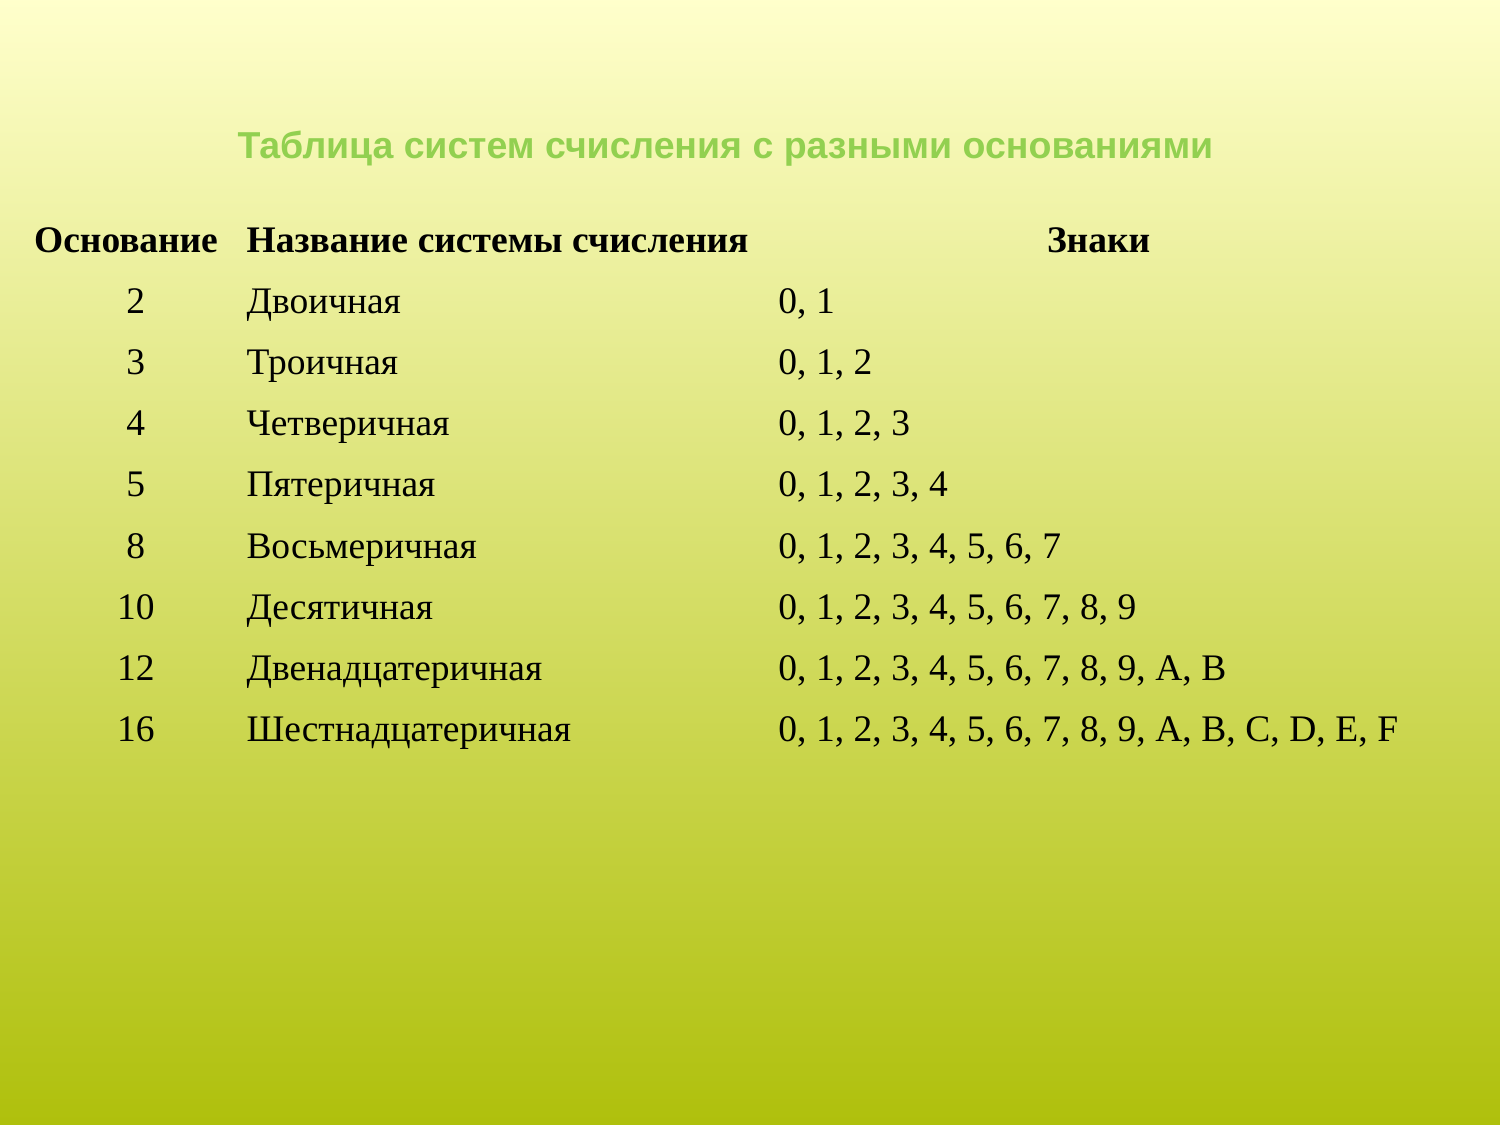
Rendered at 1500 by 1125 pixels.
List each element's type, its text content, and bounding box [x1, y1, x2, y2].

table_cell 8 [29, 514, 242, 575]
table_cell 0, 1, 2, 3, 4, 5, 6, 7, 8, 9, А, В [774, 636, 1423, 697]
table_cell Десятичная [242, 575, 774, 636]
table_cell Пятеричная [242, 453, 774, 514]
table_cell 0, 1, 2, 3 [774, 391, 1423, 453]
table_cell 5 [29, 453, 242, 514]
table_cell Восьмеричная [242, 514, 774, 575]
table_cell 0, 1, 2, 3, 4, 5, 6, 7 [774, 514, 1423, 575]
table_cell Четверичная [242, 391, 774, 453]
table_cell Двенадцатеричная [242, 636, 774, 697]
table_cell 2 [29, 269, 242, 330]
table_cell 4 [29, 391, 242, 453]
table_cell 0, 1, 2, 3, 4, 5, 6, 7, 8, 9 [774, 575, 1423, 636]
table_cell 3 [29, 330, 242, 391]
text_box Таблица систем счисления с разными основаниями [222, 113, 1229, 174]
table_header Название системы счисления [242, 208, 774, 269]
table_cell Двоичная [242, 269, 774, 330]
table_header Основание [29, 208, 242, 269]
table_cell 12 [29, 636, 242, 697]
table_cell 0, 1, 2 [774, 330, 1423, 391]
table_cell Троичная [242, 330, 774, 391]
table_header Знаки [774, 208, 1423, 269]
table_cell 0, 1 [774, 269, 1423, 330]
table_cell 10 [29, 575, 242, 636]
table_cell 0, 1, 2, 3, 4 [774, 453, 1423, 514]
table_cell 16 [29, 697, 242, 758]
table_cell 0, 1, 2, 3, 4, 5, 6, 7, 8, 9, А, В, C, D, E, F [774, 697, 1423, 758]
table_cell Шестнадцатеричная [242, 697, 774, 758]
